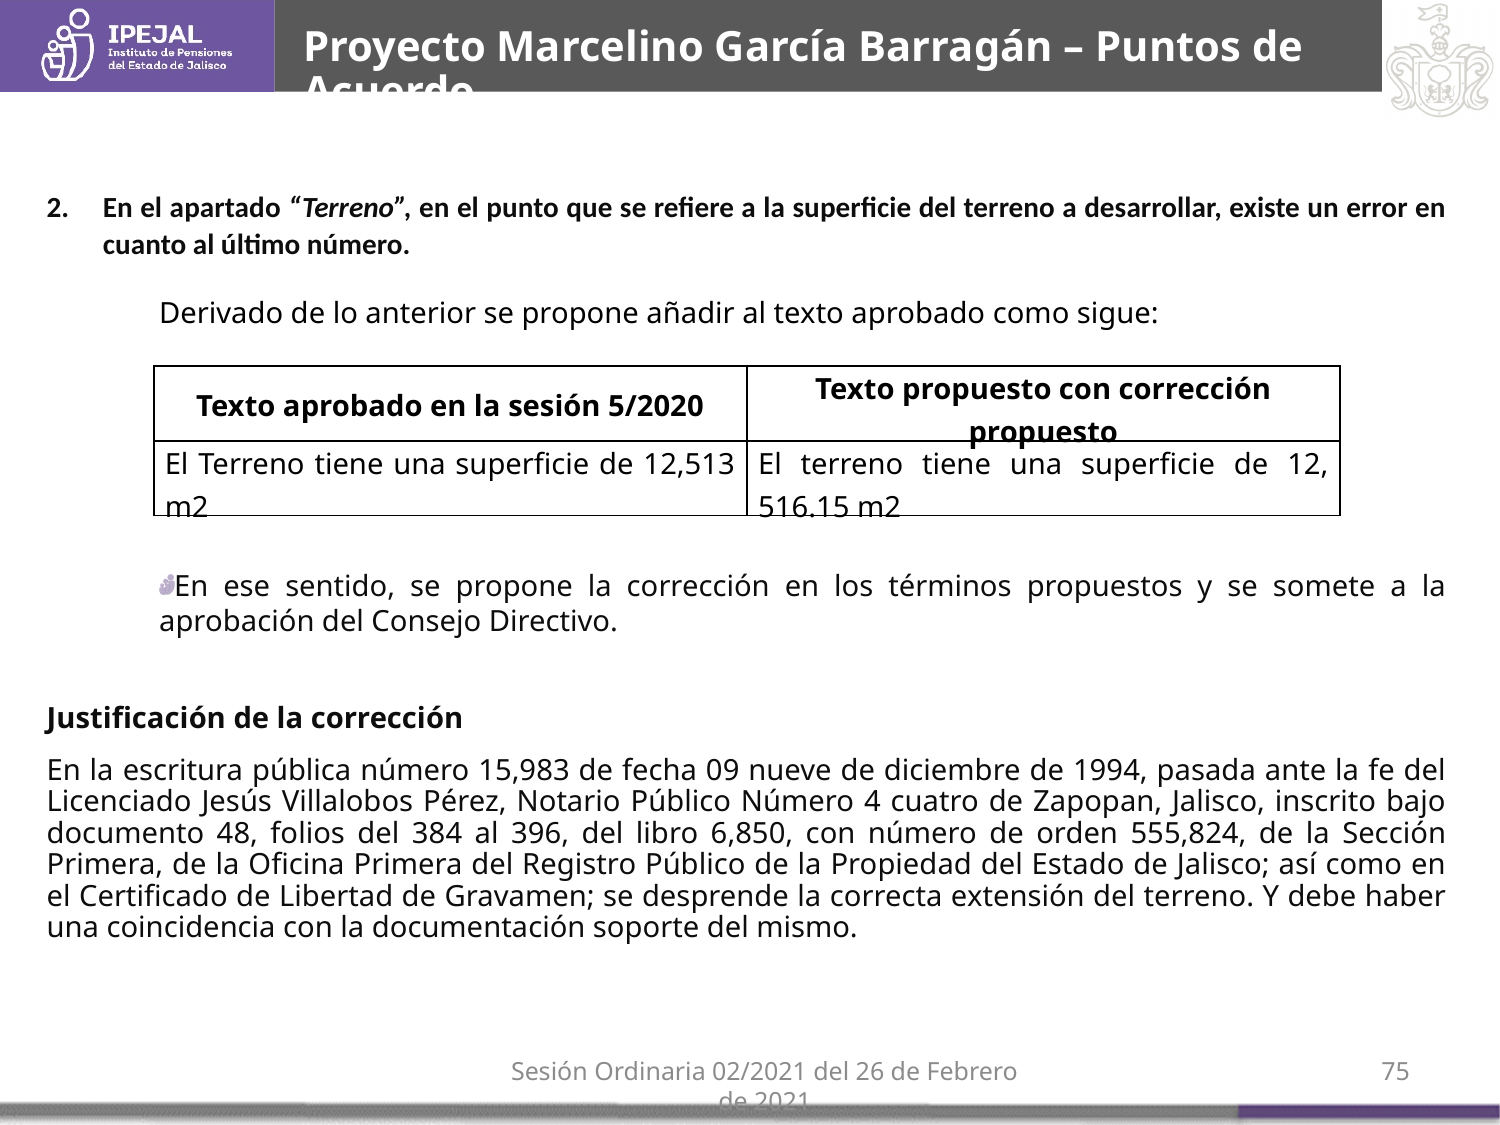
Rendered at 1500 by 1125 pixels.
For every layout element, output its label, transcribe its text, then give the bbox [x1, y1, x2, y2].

list Proyecto Marcelino García Barragán – Puntos de Acuerdo [288, 17, 1463, 87]
table_header Texto aprobado en la sesión 5/2020 [155, 367, 746, 440]
table_header Texto propuesto con corrección propuesto [748, 367, 1339, 440]
picture [159, 574, 175, 595]
picture [0, 0, 275, 92]
list En el apartado “Terreno”, en el punto que se refiere a la superficie del terreno a desarrollar, existe un error en cuanto al último número. Derivado de lo anterior se propone añadir al texto aprobado como sigue: En ese sentido, se propone la corrección en los términos propuestos y se somete a la aprobación del Consejo Directivo. Justificación de la corrección En la escritura pública número 15,983 de fecha 09 nueve de diciembre de 1994, pasada ante la fe del Licenciado Jesús Villalobos Pérez, Notario Público Número 4 cuatro de Zapopan, Jalisco, inscrito bajo documento 48, folios del 384 al 396, del libro 6,850, con número de orden 555,824, de la Sección Primera, de la Oficina Primera del Registro Público de la Propiedad del Estado de Jalisco; así como en el Certificado de Libertad de Gravamen; se desprende la correcta extensión del terreno. Y debe haber una coincidencia con la documentación soporte del mismo. [31, 177, 1463, 952]
table_cell El Terreno tiene una superficie de 12,513 m2 [155, 442, 746, 515]
table_cell El terreno tiene una superficie de 12, 516.15 m2 [748, 442, 1339, 515]
text_box Sesión Ordinaria 02/2021 del 26 de Febrero de 2021 [483, 1055, 1046, 1116]
slide_number 74 [1074, 1042, 1425, 1103]
picture [0, 1096, 1500, 1125]
